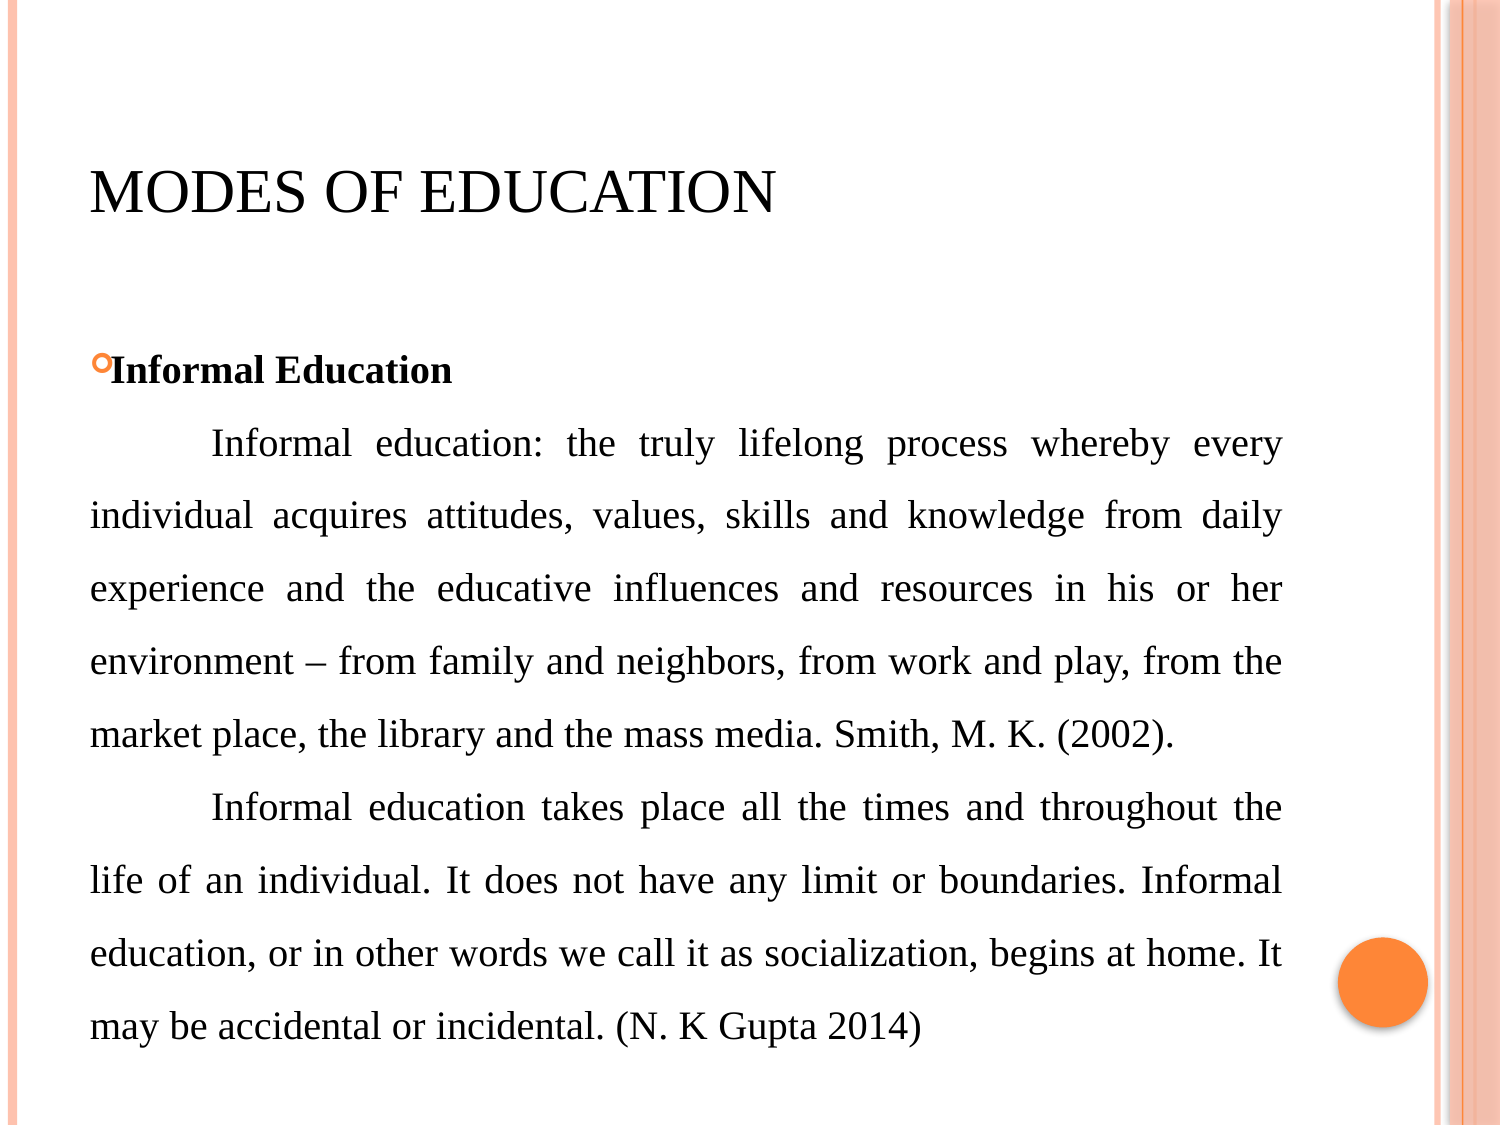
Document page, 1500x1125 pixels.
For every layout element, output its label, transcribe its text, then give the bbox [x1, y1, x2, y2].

list Informal Education Informal education: the truly lifelong process whereby every individual acquires attitudes, values, skills and knowledge from daily experience and the educative influences and resources in his or her environment – from family and neighbors, from work and play, from the market place, the library and the mass media. Smith, M. K. (2002). Informal education takes place all the times and throughout the life of an individual. It does not have any limit or boundaries. Informal education, or in other words we call it as socialization, begins at home. It may be accidental or incidental. (N. K Gupta 2014) [75, 262, 1300, 1062]
title Modes of Education [75, 45, 1300, 233]
